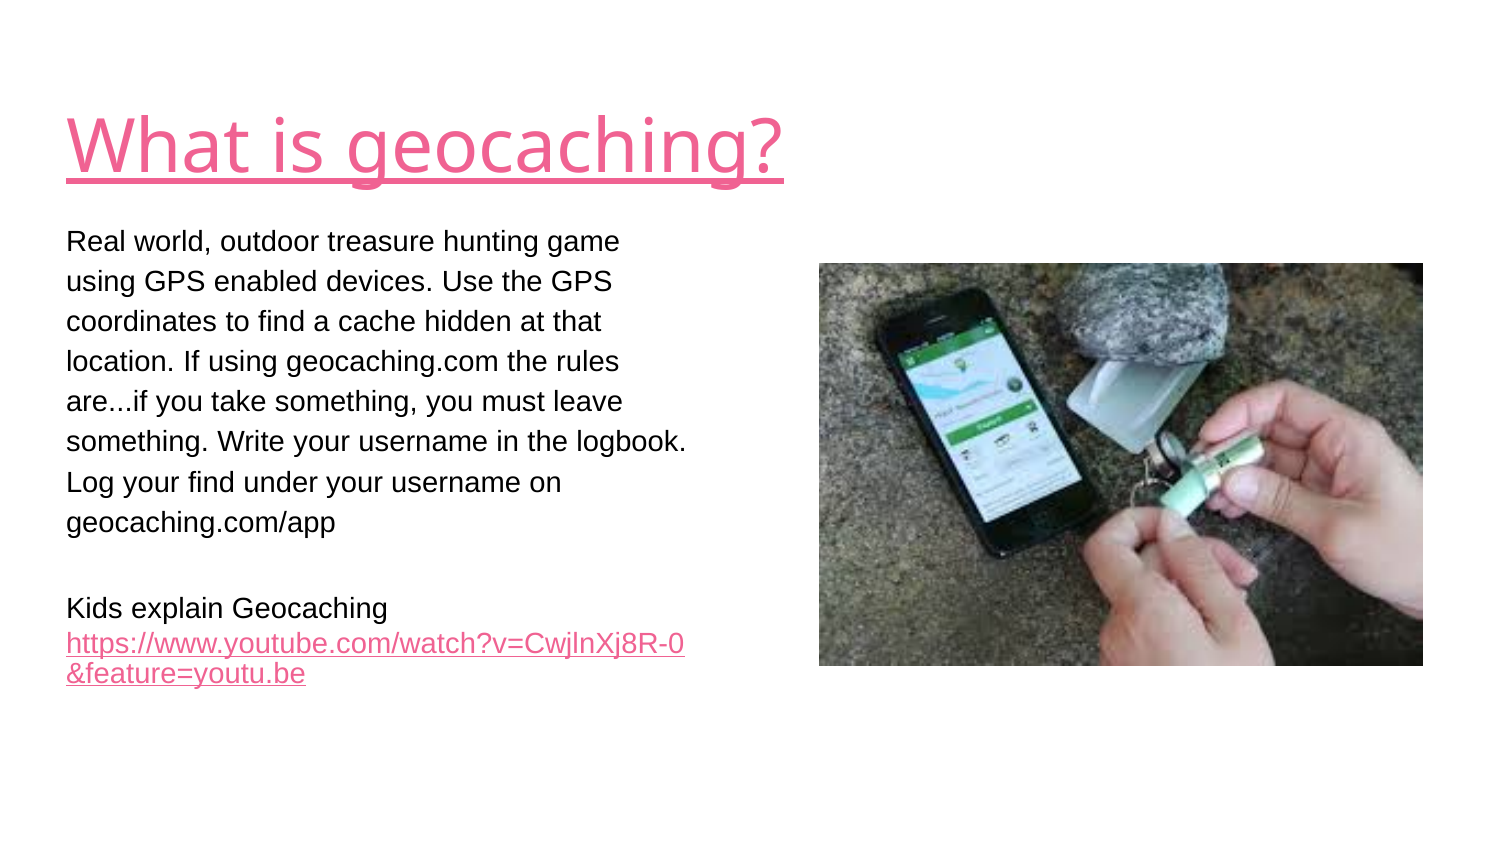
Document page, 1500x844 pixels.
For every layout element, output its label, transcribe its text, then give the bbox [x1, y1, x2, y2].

list Real world, outdoor treasure hunting game using GPS enabled devices. Use the GPS coordinates to find a cache hidden at that location. If using geocaching.com the rules are...if you take something, you must leave something. Write your username in the logbook. Log your find under your username on geocaching.com/app Kids explain Geocaching https://www.youtube.com/watch?v=CwjlnXj8R-0&feature=youtu.be [51, 201, 708, 750]
picture [818, 263, 1423, 666]
title What is geocaching? [51, 67, 1449, 167]
